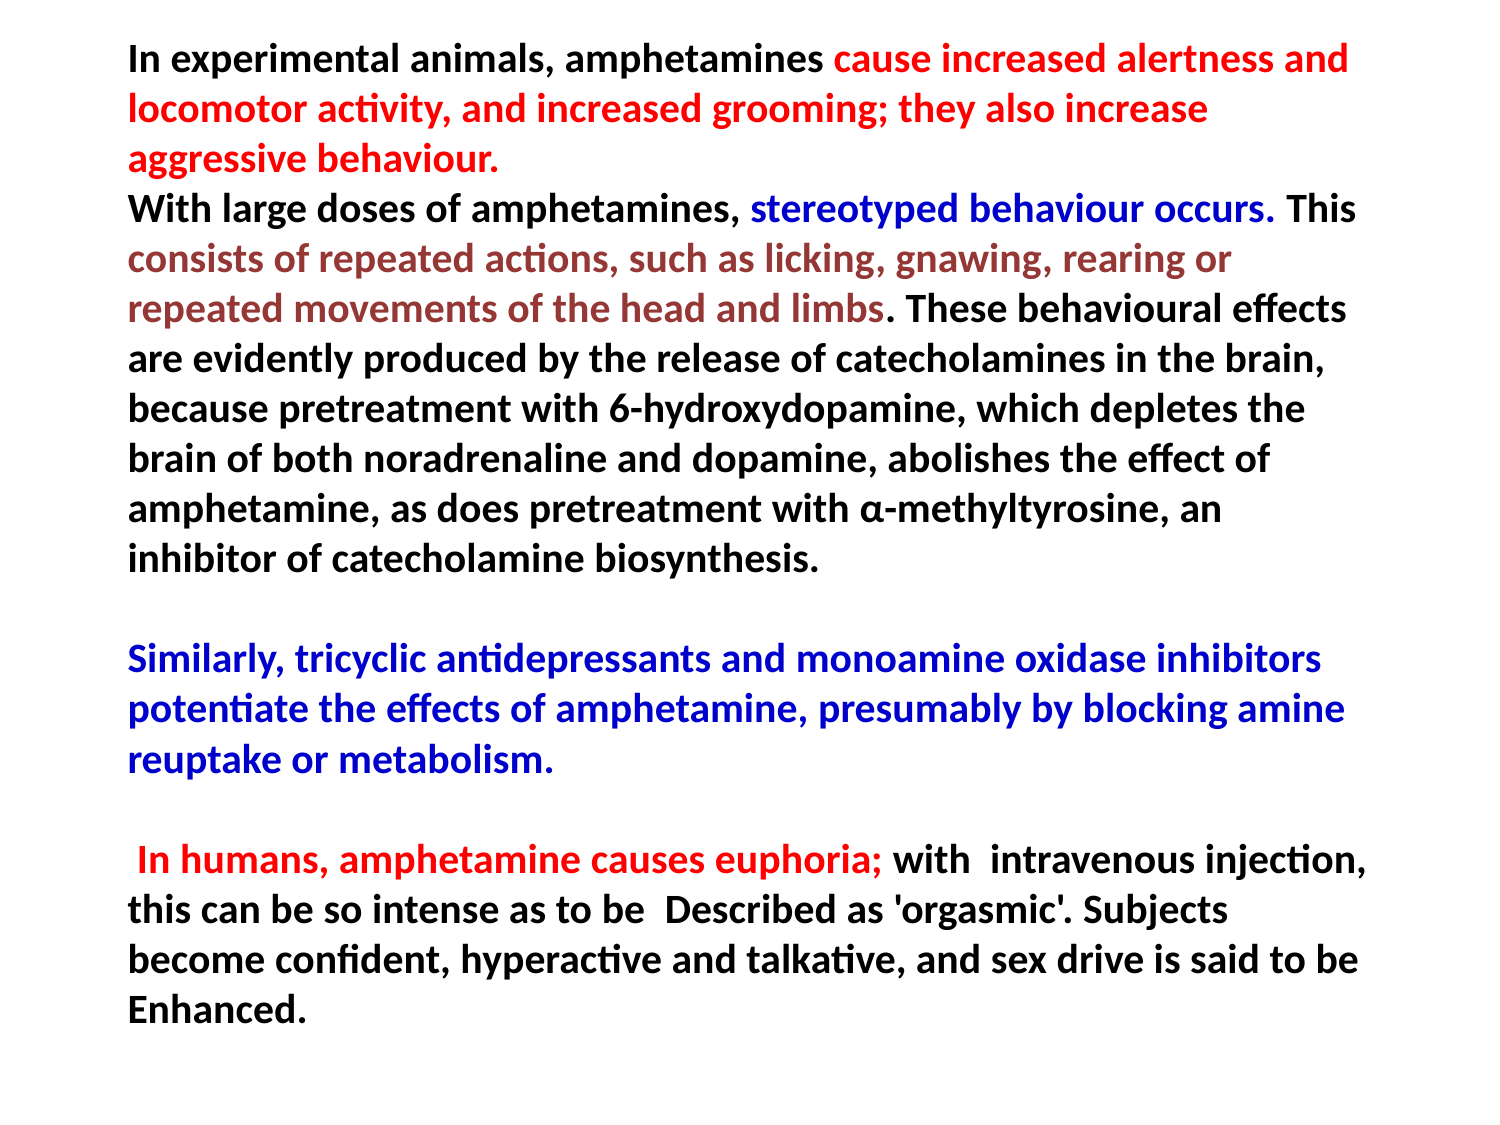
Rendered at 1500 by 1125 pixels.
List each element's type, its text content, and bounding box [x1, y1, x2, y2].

title In experimental animals, amphetamines cause increased alertness and locomotor activity, and increased grooming; they also increase aggressive behaviour. With large doses of amphetamines, stereotyped behaviour occurs. This consists of repeated actions, such as licking, gnawing, rearing or repeated movements of the head and limbs. These behavioural effects are evidently produced by the release of catecholamines in the brain, because pretreatment with 6-hydroxydopamine, which depletes the brain of both noradrenaline and dopamine, abolishes the effect of amphetamine, as does pretreatment with α-methyltyrosine, an inhibitor of catecholamine biosynthesis. Similarly, tricyclic antidepressants and monoamine oxidase inhibitors potentiate the effects of amphetamine, presumably by blocking amine reuptake or metabolism. In humans, amphetamine causes euphoria; with intravenous injection, this can be so intense as to be Described as 'orgasmic'. Subjects become confident, hyperactive and talkative, and sex drive is said to be Enhanced. [112, 50, 1388, 1063]
